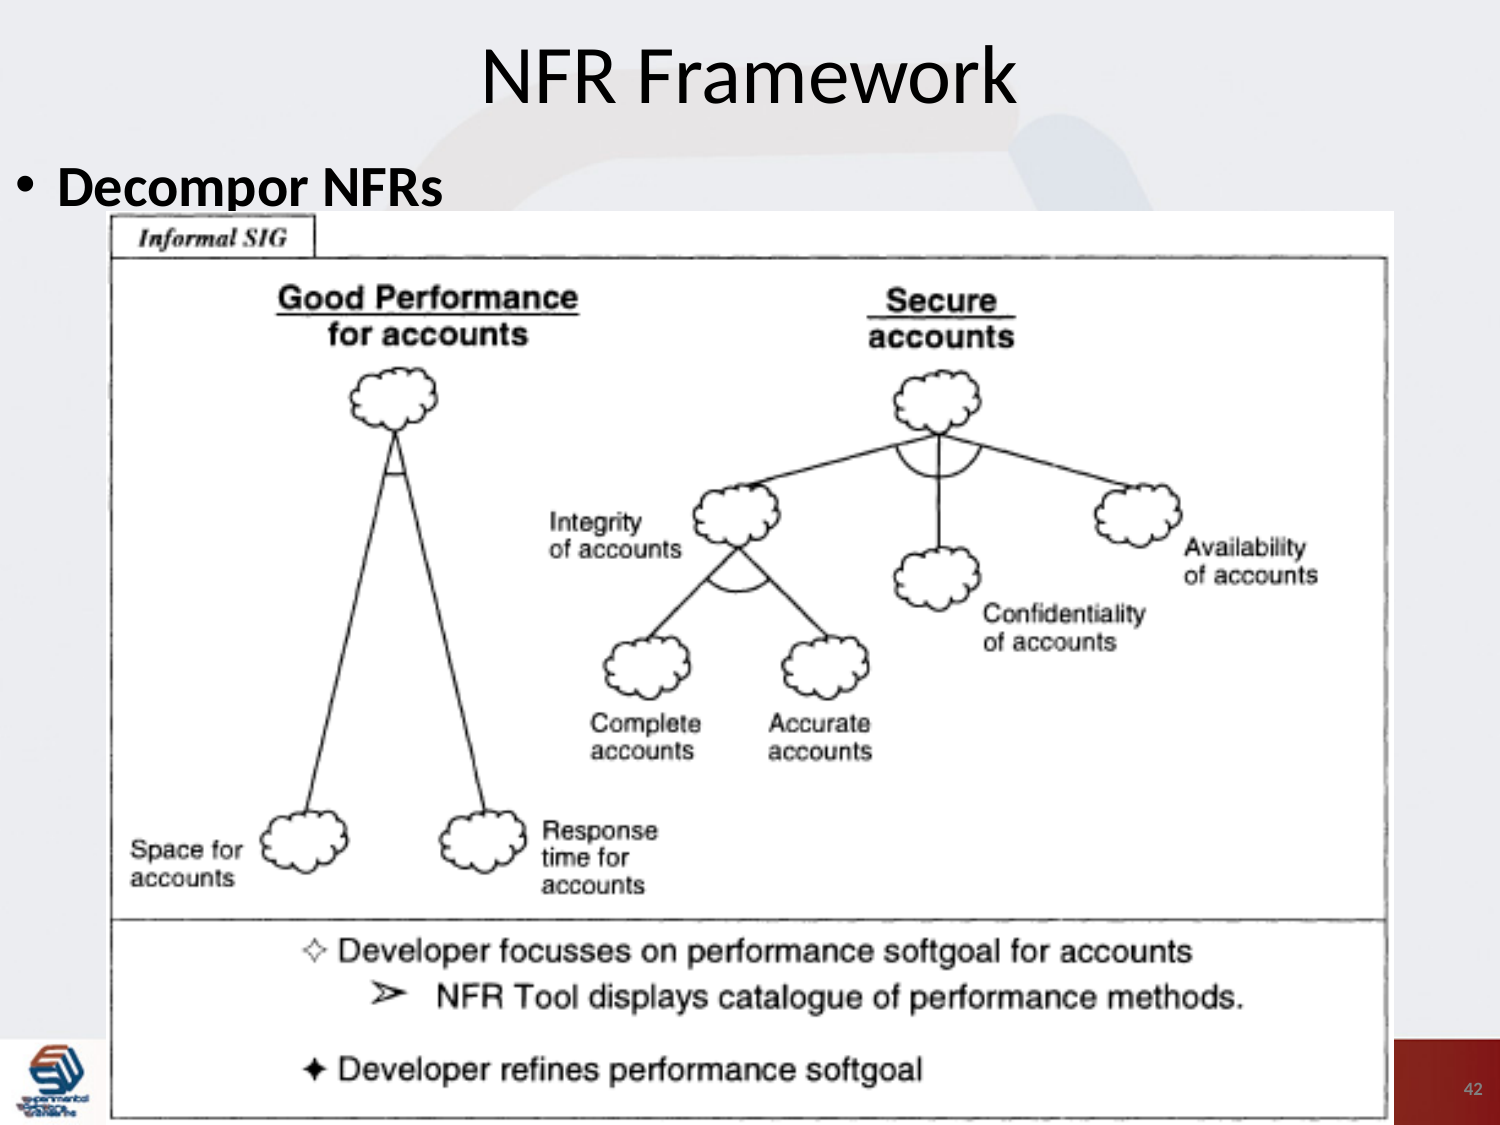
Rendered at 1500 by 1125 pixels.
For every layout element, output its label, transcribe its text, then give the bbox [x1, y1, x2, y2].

title NFR Framework [0, 0, 1500, 141]
list Decompor NFRs [0, 141, 1500, 920]
picture [0, 211, 1500, 1125]
